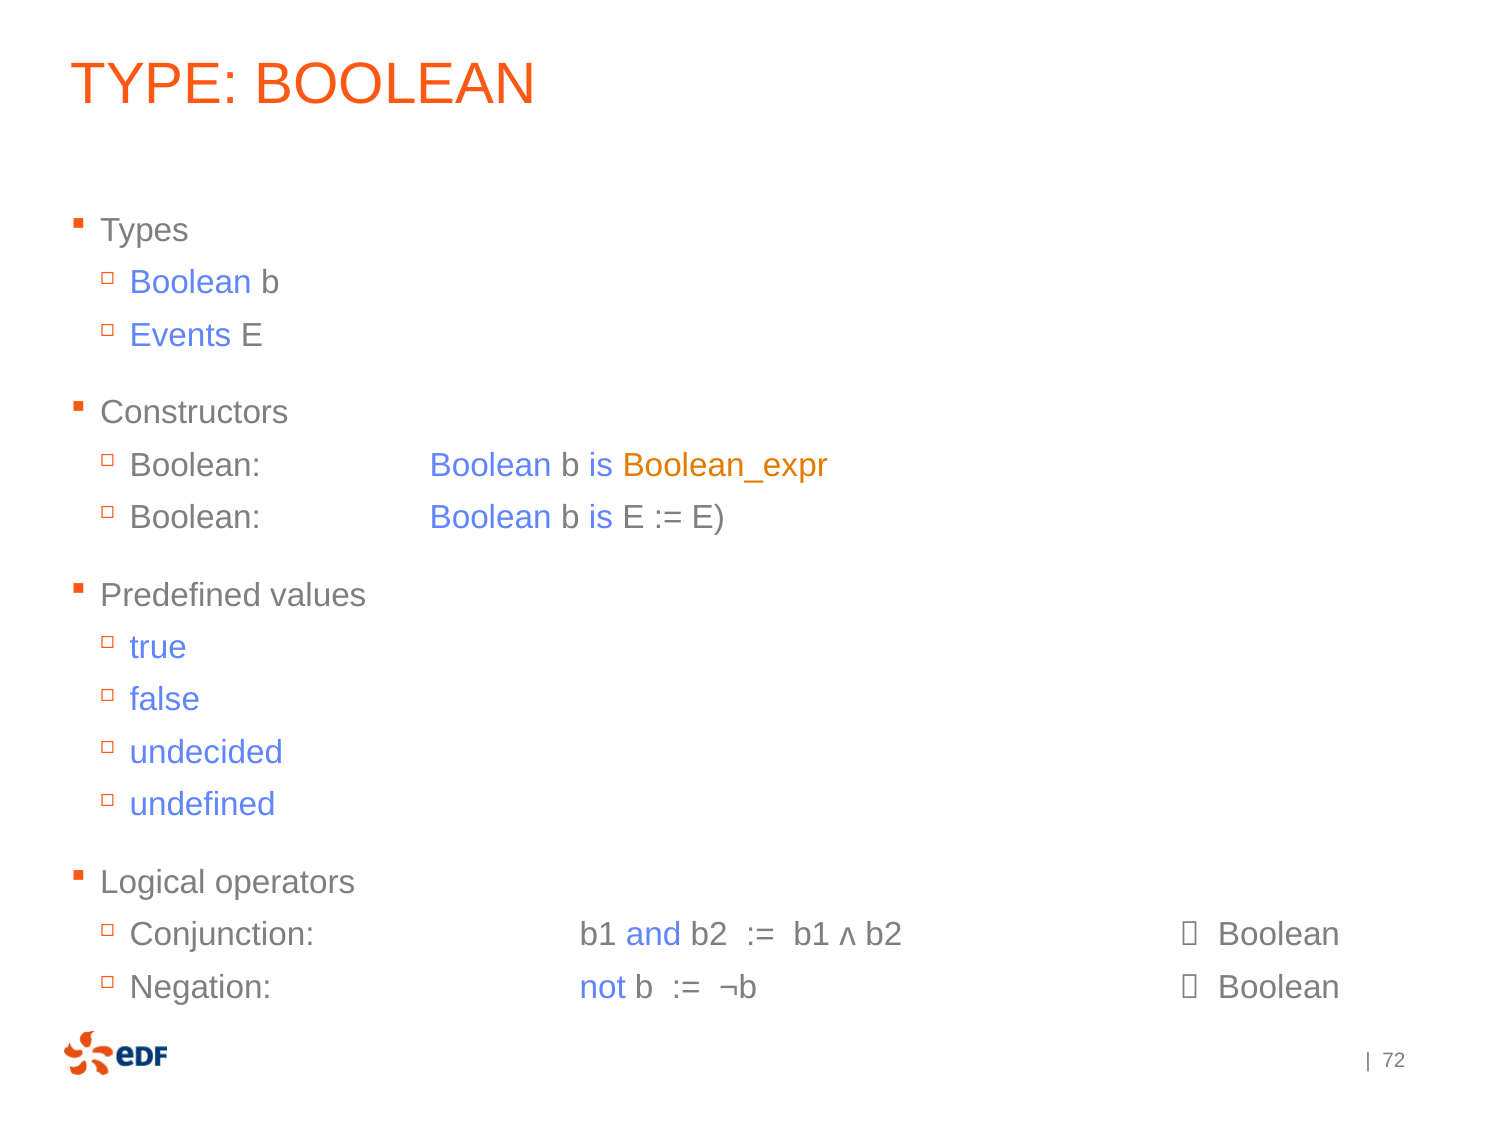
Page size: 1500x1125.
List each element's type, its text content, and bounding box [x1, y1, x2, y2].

title Type: Boolean [64, 45, 1436, 185]
picture [64, 1031, 167, 1075]
